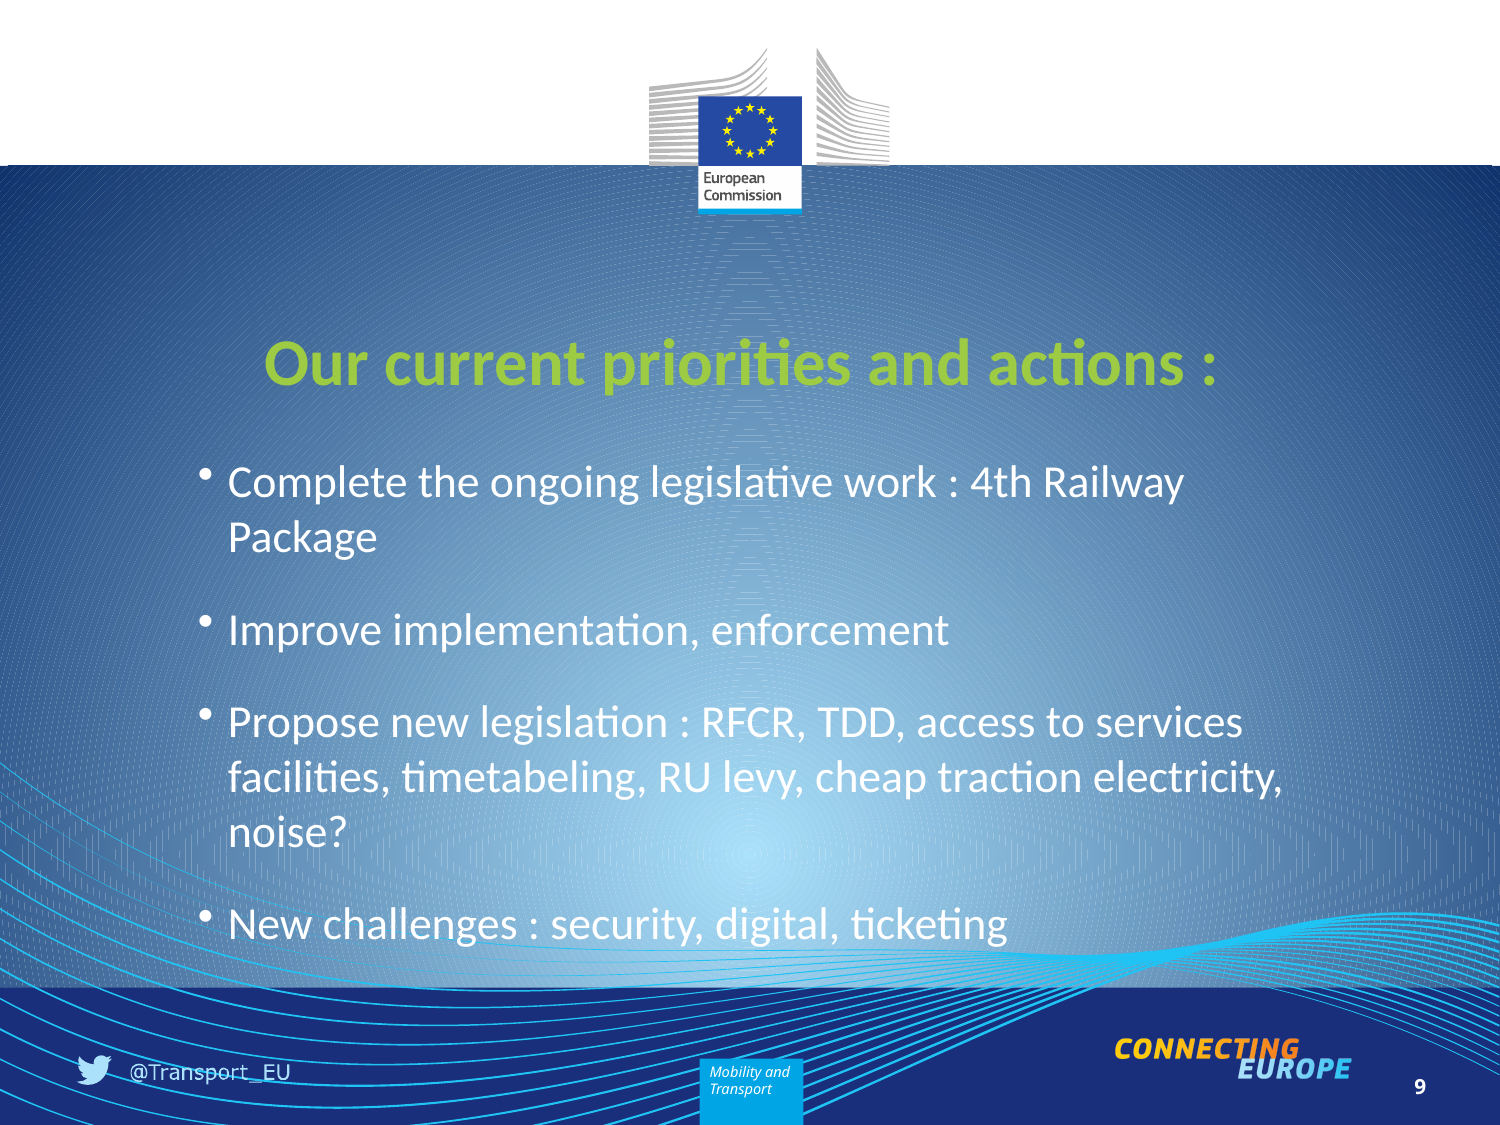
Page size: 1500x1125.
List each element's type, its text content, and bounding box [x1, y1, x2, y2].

list Complete the ongoing legislative work : 4th Railway Package Improve implementation, enforcement Propose new legislation : RFCR, TDD, access to services facilities, timetabeling, RU levy, cheap traction electricity, noise? New challenges : security, digital, ticketing [183, 444, 1317, 953]
text_box 9 [1399, 1066, 1464, 1106]
title Our current priorities and actions : [159, 311, 1341, 383]
picture [1112, 1036, 1355, 1081]
